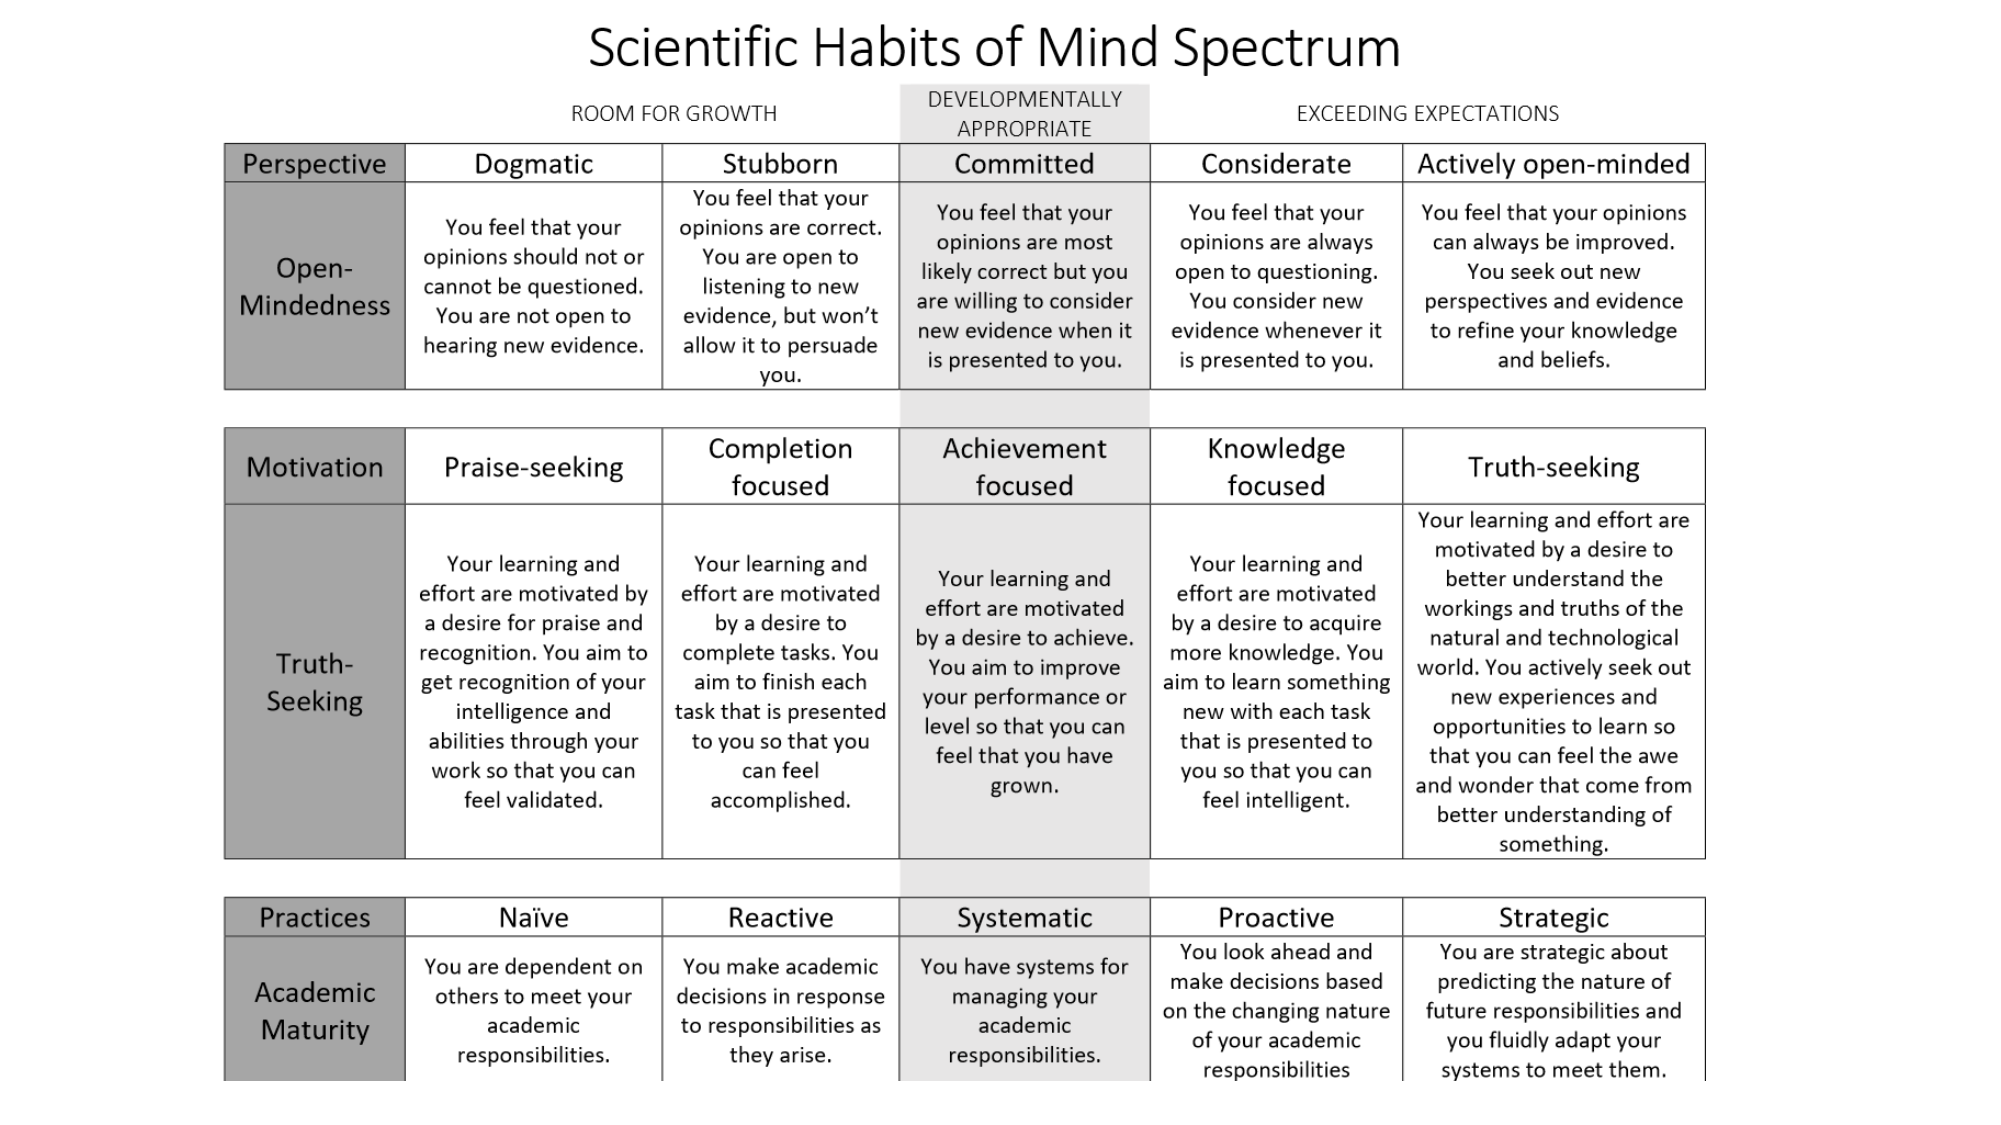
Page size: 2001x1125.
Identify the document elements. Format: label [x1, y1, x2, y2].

picture [125, 17, 1864, 1082]
